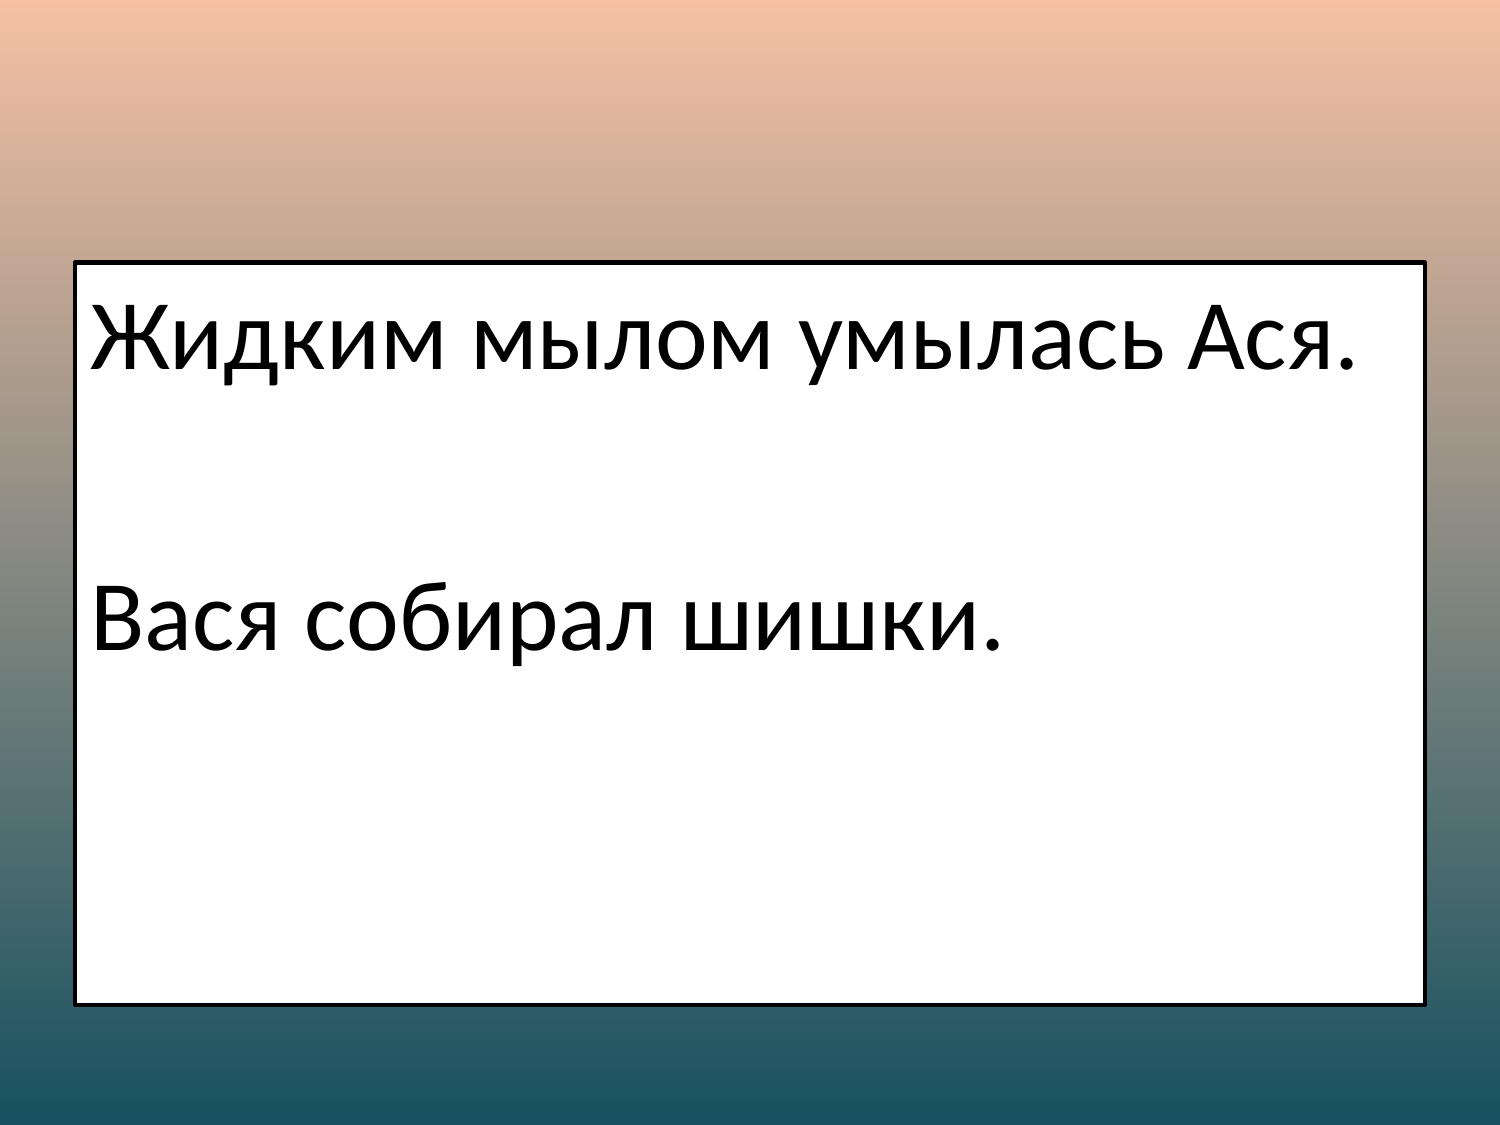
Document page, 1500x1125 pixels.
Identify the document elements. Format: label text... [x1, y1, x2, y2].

list Жидким мылом умылась Ася. Вася собирал шишки. [73, 260, 1427, 1007]
